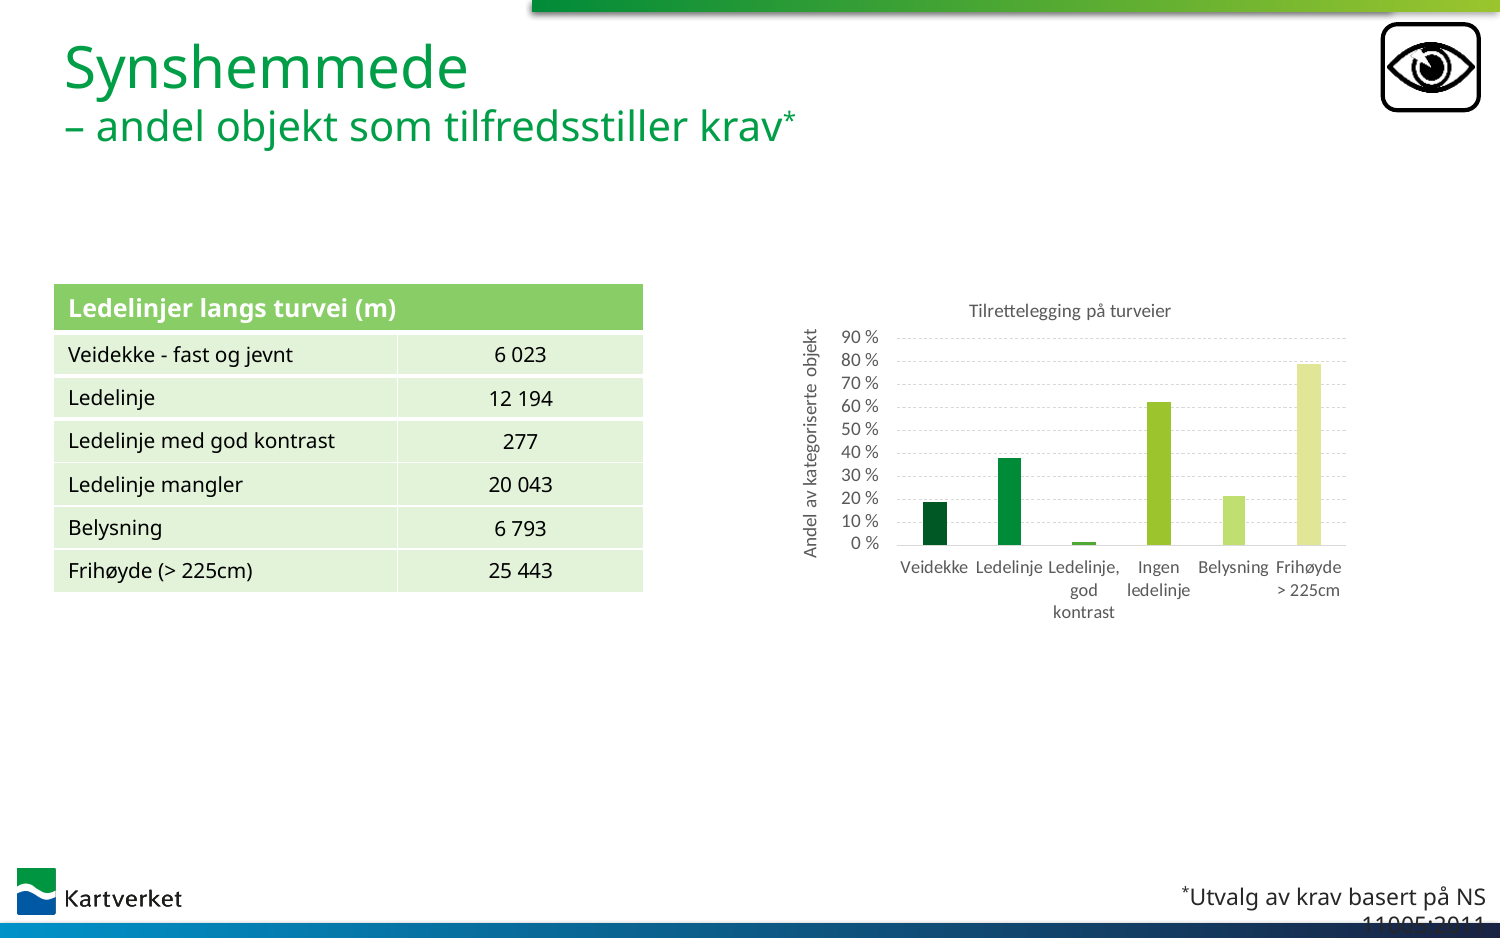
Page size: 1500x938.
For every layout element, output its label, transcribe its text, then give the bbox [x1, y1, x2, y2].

table_header Ledelinjer langs turvei (m) [54, 284, 643, 330]
table_cell Frihøyde (> 225cm) [54, 550, 397, 592]
table_cell 20 043 [398, 463, 643, 505]
table_cell Ledelinje [54, 378, 397, 417]
table_cell 6 793 [398, 507, 643, 548]
text_box Synshemmede – andel objekt som tilfredsstiller krav* [49, 24, 1431, 158]
table_cell Ledelinje med god kontrast [54, 421, 397, 462]
table_cell Ledelinje mangler [54, 463, 397, 505]
text_box *Utvalg av krav basert på NS 11005:2011 [1068, 873, 1500, 938]
table_cell 12 194 [398, 378, 643, 417]
table_cell 6 023 [398, 335, 643, 374]
table_cell 277 [398, 421, 643, 462]
table_cell Belysning [54, 507, 397, 548]
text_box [1382, 24, 1480, 111]
table_cell Veidekke - fast og jevnt [54, 335, 397, 374]
picture [791, 291, 1349, 630]
table_cell 25 443 [398, 550, 643, 592]
